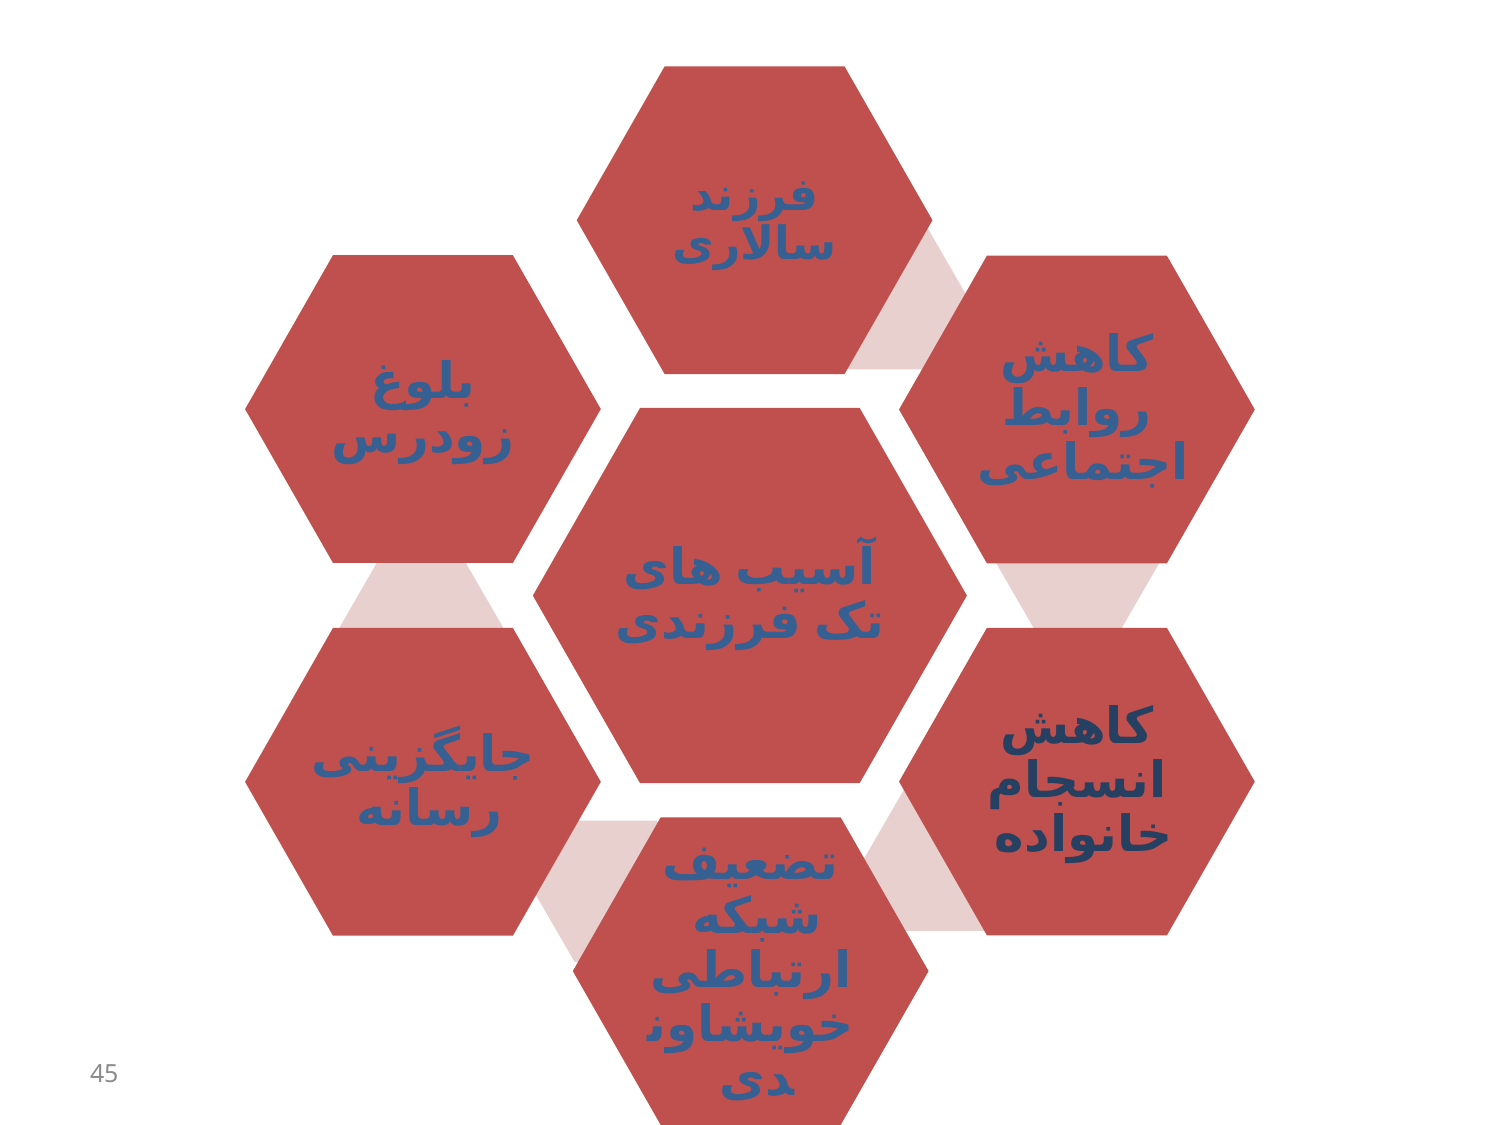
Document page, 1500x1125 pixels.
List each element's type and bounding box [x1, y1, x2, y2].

list [0, 66, 1500, 1125]
